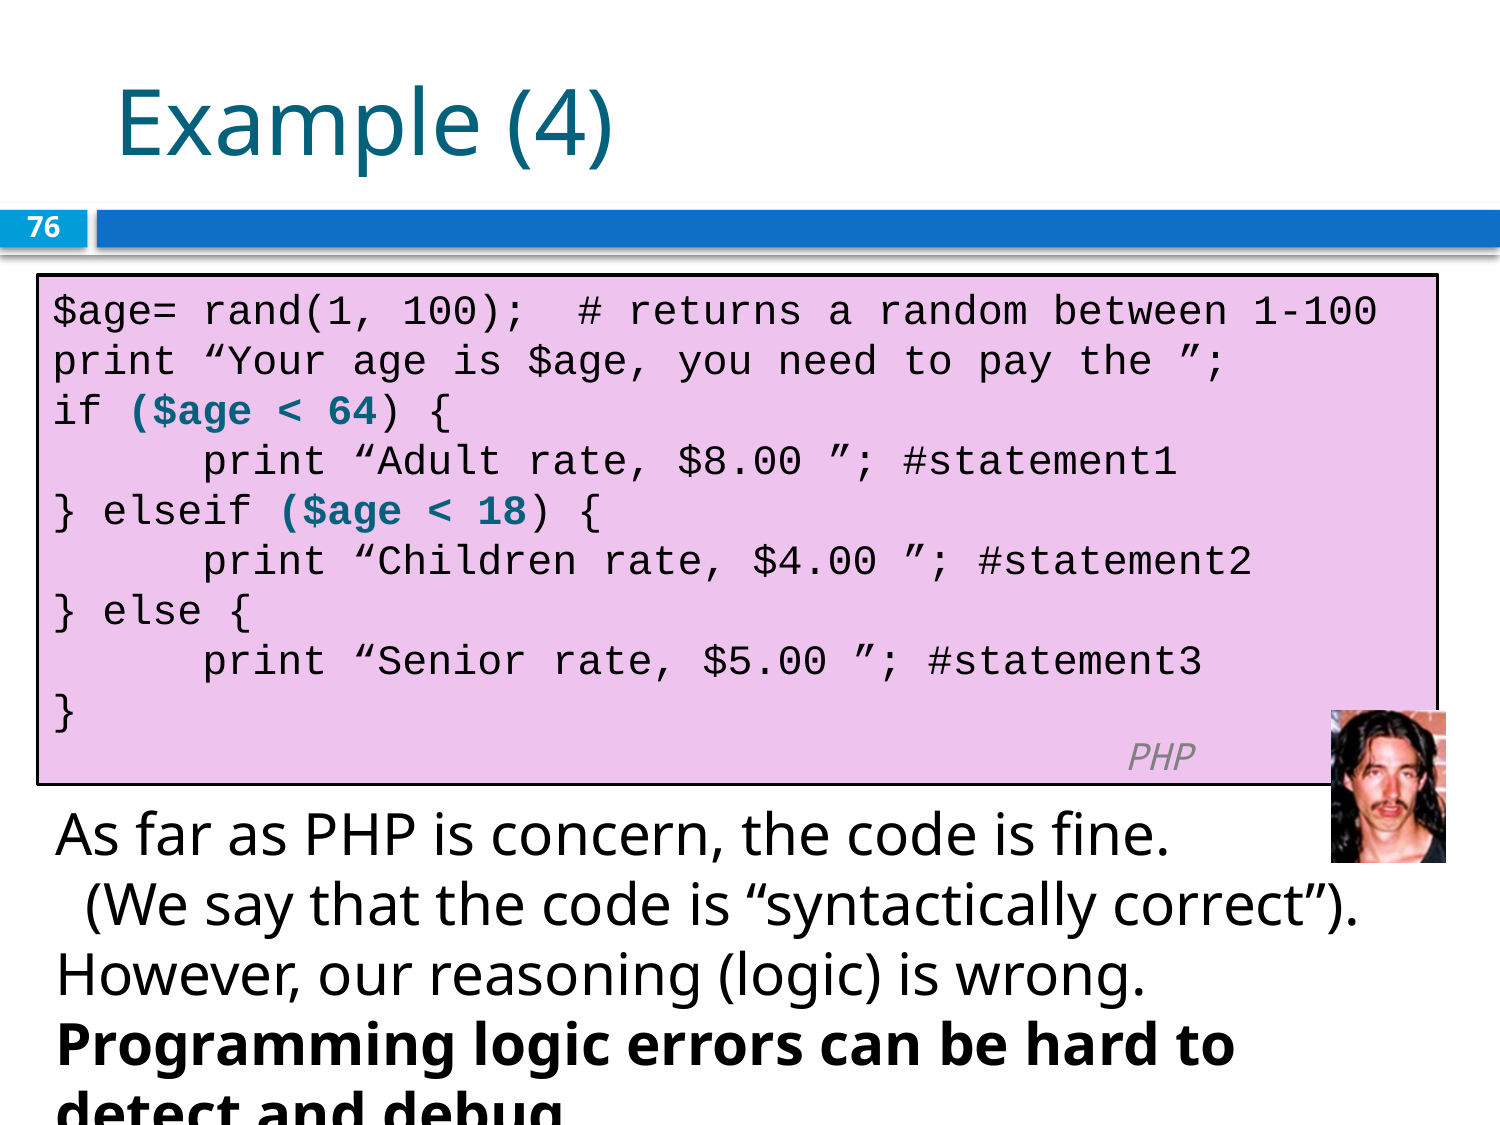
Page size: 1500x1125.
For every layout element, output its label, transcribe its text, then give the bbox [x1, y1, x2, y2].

picture [1331, 709, 1446, 863]
title Example (4) [99, 37, 1438, 201]
text_box $age= rand(1, 100); # returns a random between 1-100 print “Your age is $age, you need to pay the ”; if ($age < 64) { print “Adult rate, $8.00 ”; #statement1 } elseif ($age < 18) { print “Children rate, $4.00 ”; #statement2 } else { print “Senior rate, $5.00 ”; #statement3 } PHP [37, 275, 1438, 785]
text_box As far as PHP is concern, the code is fine. (We say that the code is “syntactically correct”). However, our reasoning (logic) is wrong. Programming logic errors can be hard to detect and debug. [40, 789, 1435, 1125]
slide_number 76 [0, 208, 88, 249]
